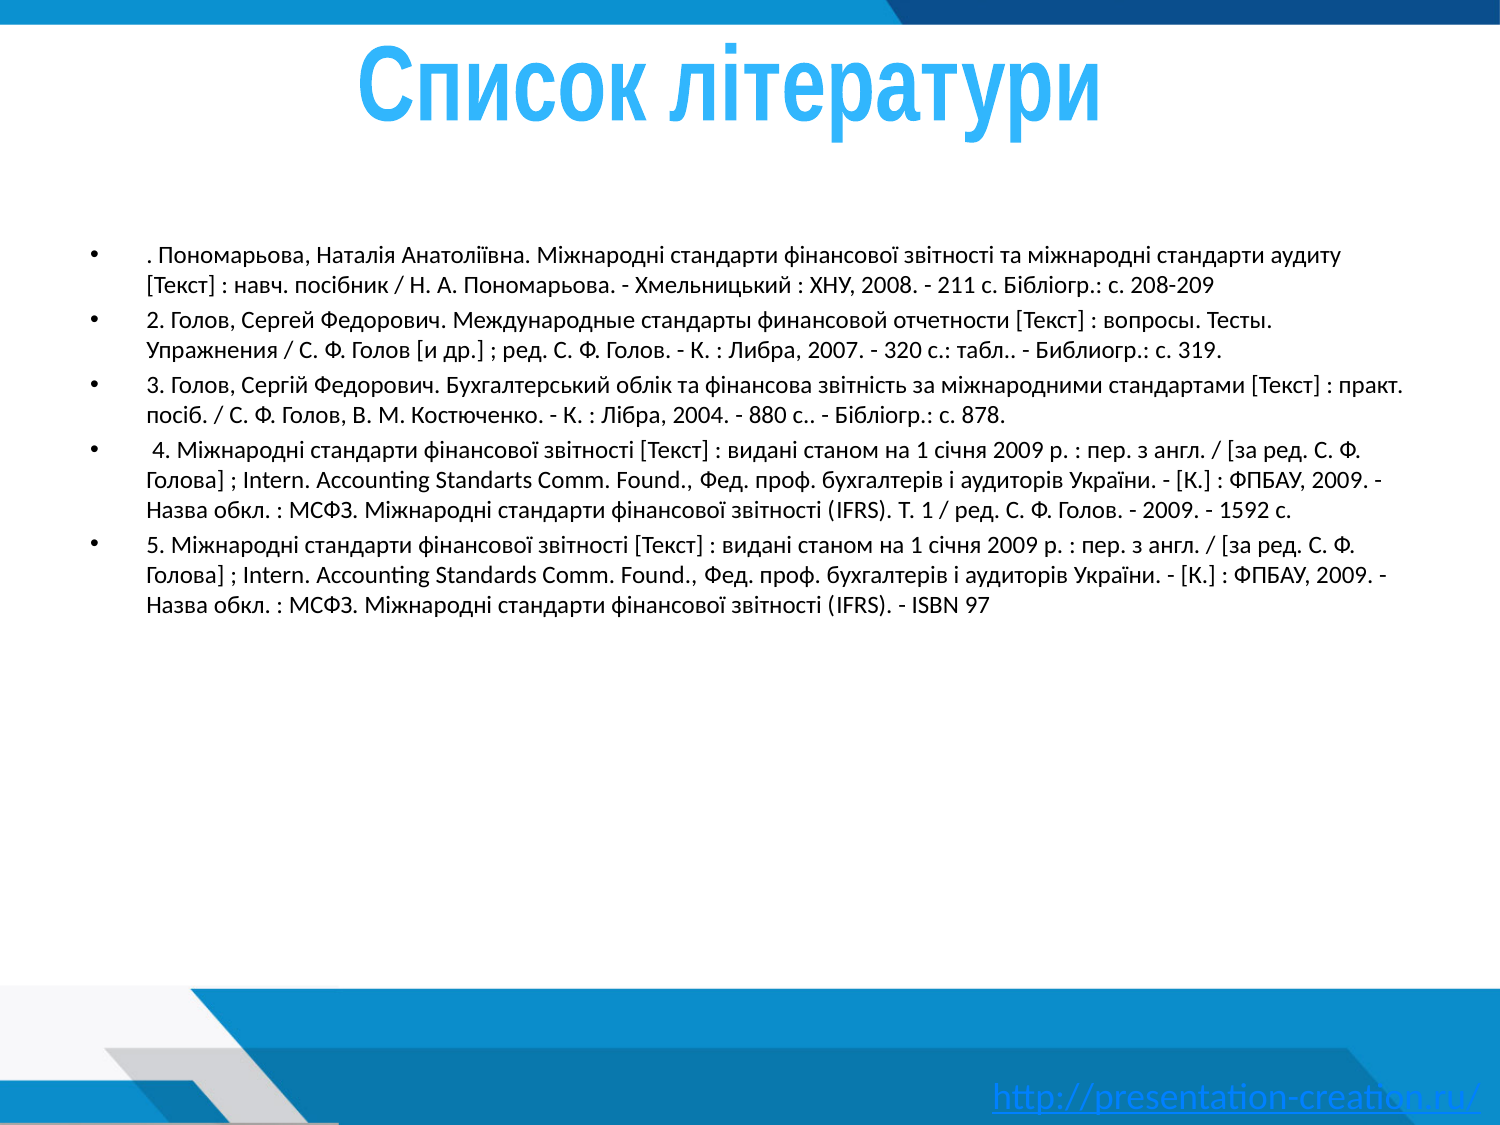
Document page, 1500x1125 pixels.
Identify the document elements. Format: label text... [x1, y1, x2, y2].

picture [0, 0, 1500, 1125]
list . Пономарьова, Наталія Анатоліївна. Міжнародні стандарти фінансової звітності та міжнародні стандарти аудиту [Текст] : навч. посібник / Н. А. Пономарьова. - Хмельницький : ХНУ, 2008. - 211 с. Бібліогр.: с. 208-209 2. Голов, Сергей Федорович. Международные стандарты финансовой отчетности [Текст] : вопросы. Тесты. Упражнения / С. Ф. Голов [и др.] ; ред. С. Ф. Голов. - К. : Либра, 2007. - 320 с.: табл.. - Библиогр.: с. 319. 3. Голов, Сергій Федорович. Бухгалтерський облік та фінансова звітність за міжнародними стандартами [Текст] : практ. посіб. / С. Ф. Голов, В. М. Костюченко. - К. : Лібра, 2004. - 880 с.. - Бібліогр.: с. 878. 4. Міжнародні стандарти фінансової звітності [Текст] : видані станом на 1 січня 2009 р. : пер. з англ. / [за ред. С. Ф. Голова] ; Intern. Accounting Standarts Comm. Found., Фед. проф. бухгалтерів і аудиторів України. - [К.] : ФПБАУ, 2009. - Назва обкл. : МСФЗ. Міжнародні стандарти фінансової звітності (IFRS). Т. 1 / ред. С. Ф. Голов. - 2009. - 1592 с. 5. Міжнародні стандарти фінансової звітності [Текст] : видані станом на 1 січня 2009 р. : пер. з англ. / [за ред. С. Ф. Голова] ; Intern. Accounting Standards Comm. Found., Фед. проф. бухгалтерів і аудиторів України. - [К.] : ФПБАУ, 2009. - Назва обкл. : МСФЗ. Міжнародні стандарти фінансової звітності (IFRS). - ISBN 97 [75, 196, 1425, 1005]
